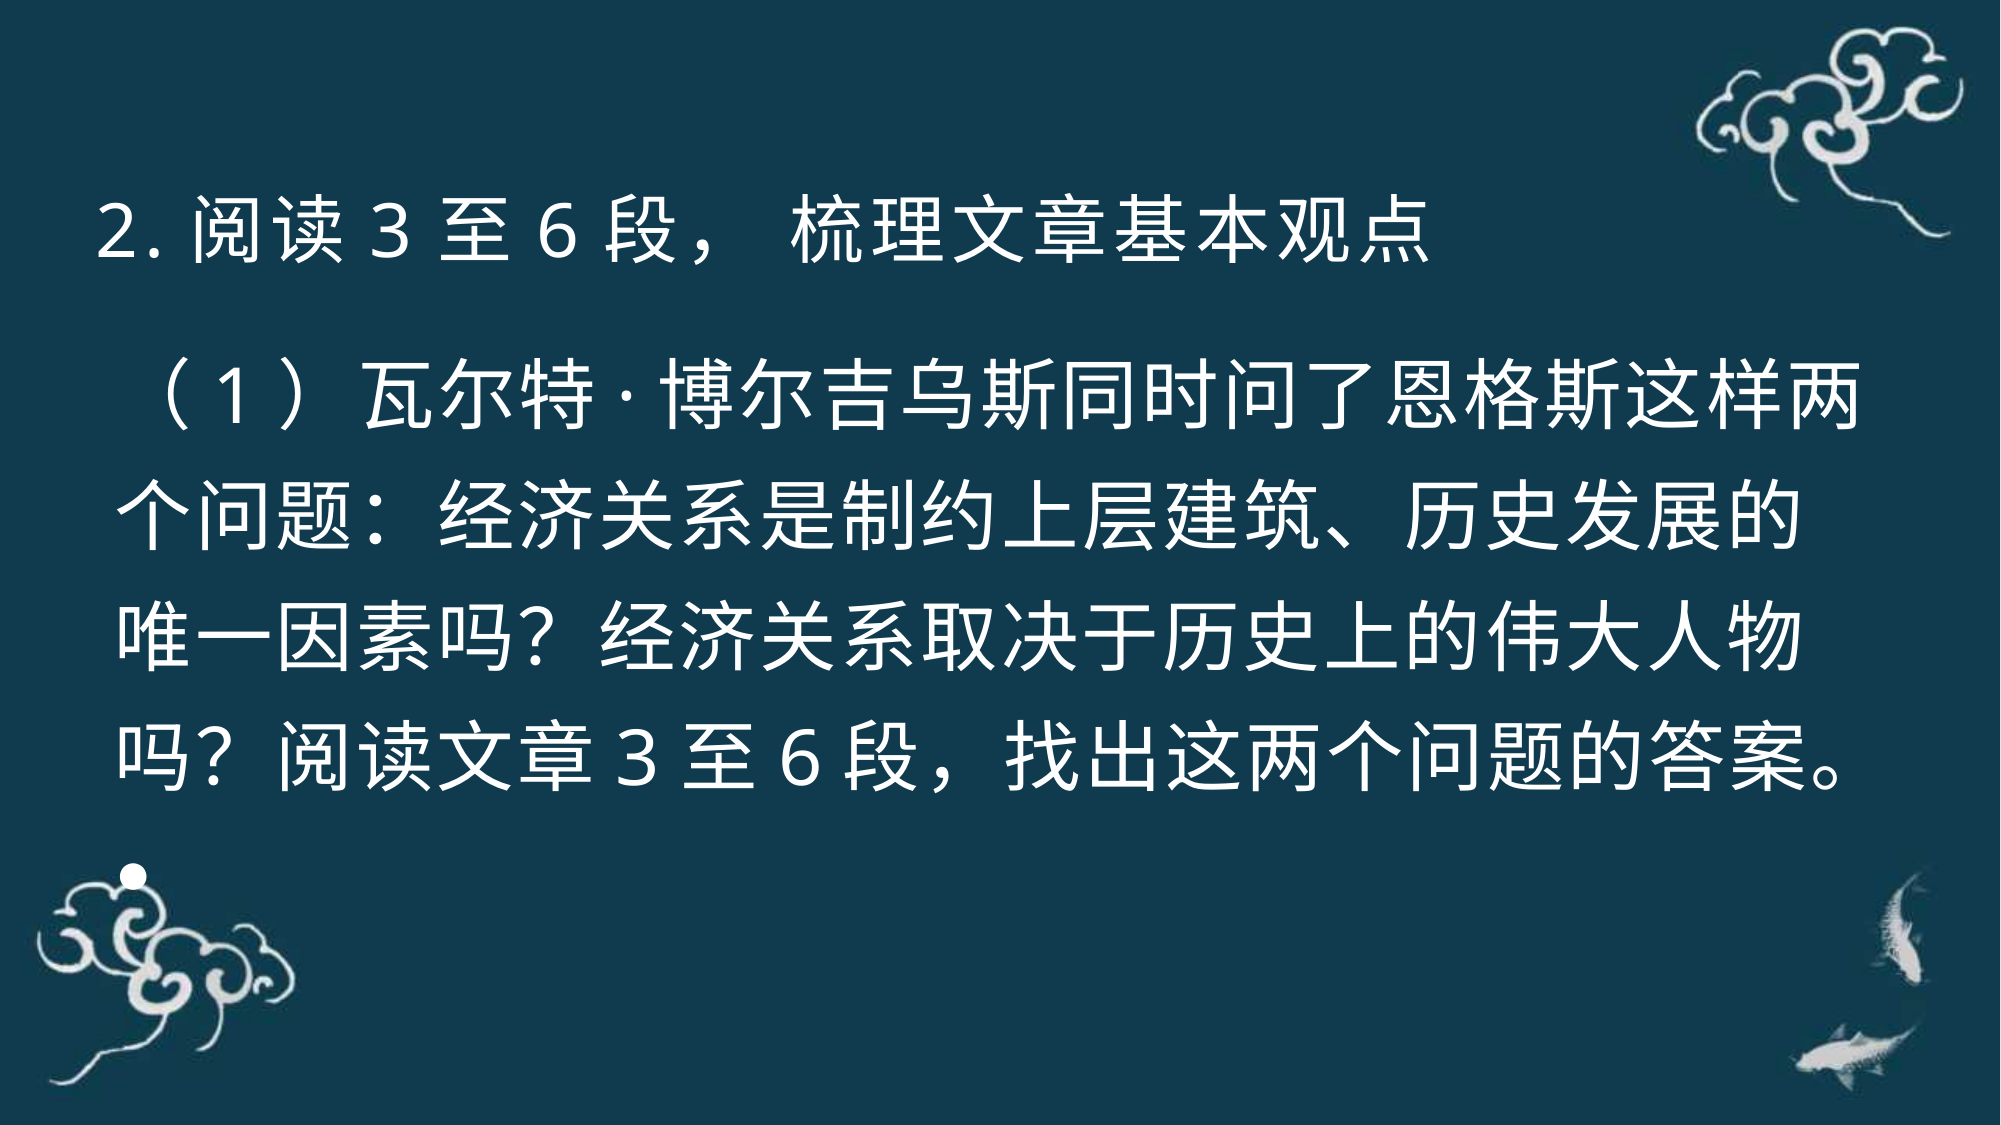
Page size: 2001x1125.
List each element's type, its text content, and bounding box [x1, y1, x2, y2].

list （1）瓦尔特·博尔吉乌斯同时问了恩格斯这样两个问题：经济关系是制约上层建筑、历史发展的唯一因素吗？经济关系取决于历史上的伟大人物吗？阅读文章3至6段，找出这两个问题的答案。 [99, 310, 1900, 1026]
picture [0, 0, 2001, 1125]
title 2.阅读3至6段， 梳理文章基本观点 [81, 169, 1881, 286]
